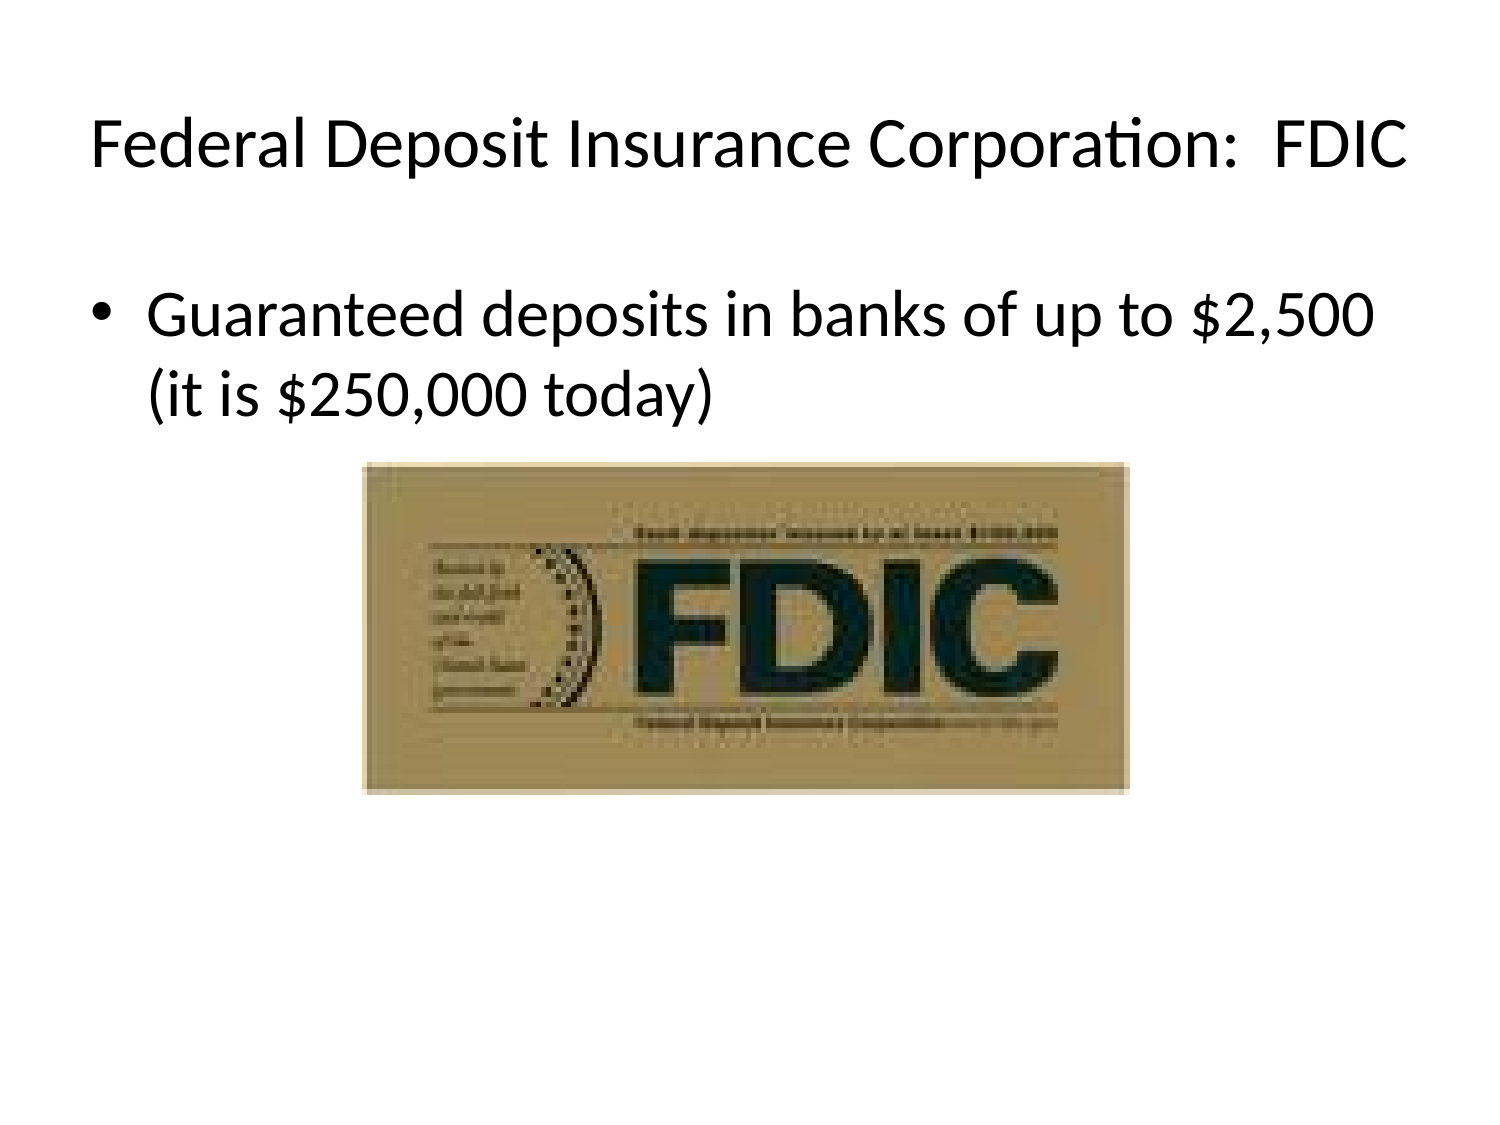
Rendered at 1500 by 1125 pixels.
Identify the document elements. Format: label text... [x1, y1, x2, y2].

picture [362, 462, 1130, 796]
list Guaranteed deposits in banks of up to $2,500 (it is $250,000 today) [75, 262, 1425, 1005]
title Federal Deposit Insurance Corporation: FDIC [75, 45, 1425, 233]
